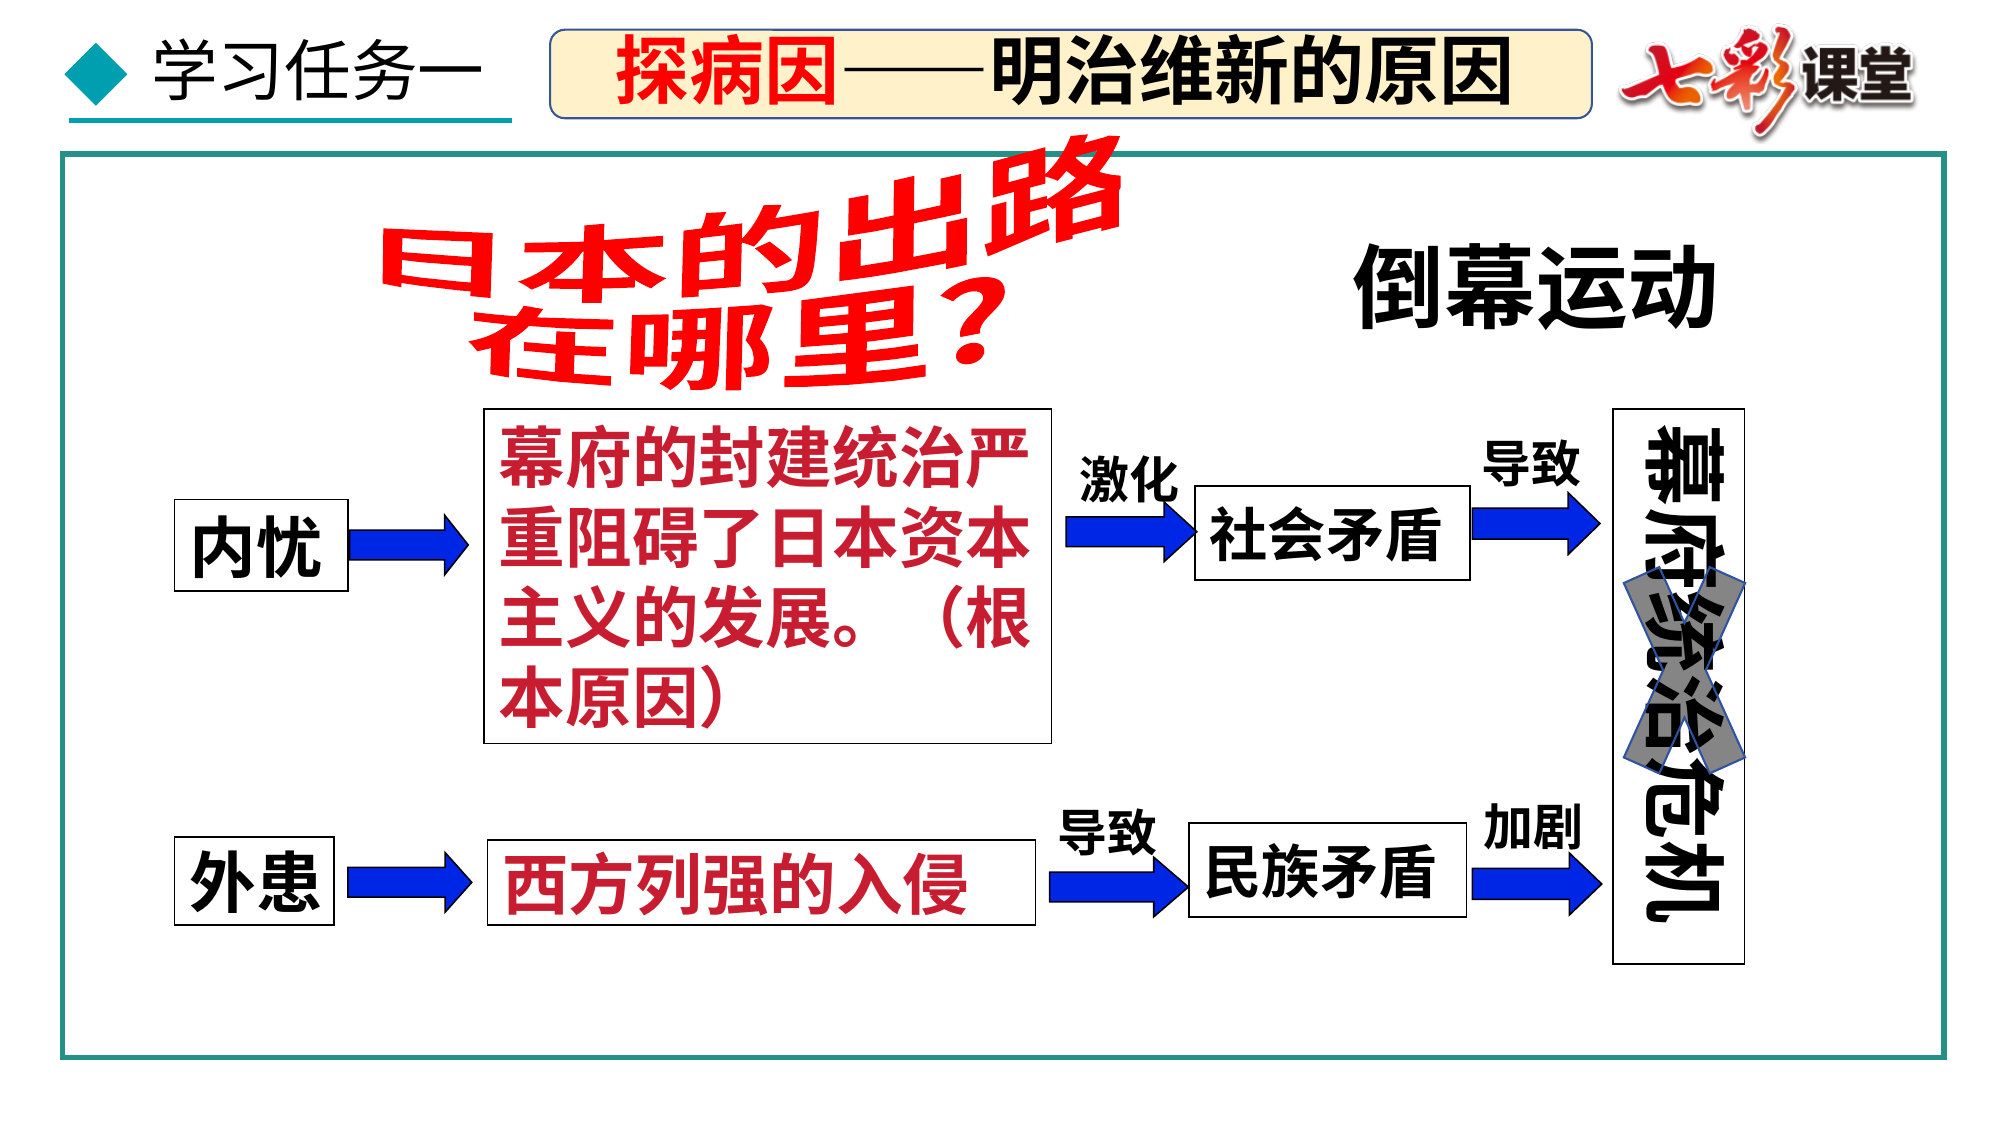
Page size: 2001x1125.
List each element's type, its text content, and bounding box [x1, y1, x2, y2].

text_box [347, 852, 472, 913]
text_box 西方列强的入侵 [487, 840, 1036, 925]
text_box [1066, 516, 1197, 562]
text_box [349, 515, 469, 575]
text_box 民族矛盾 [1188, 822, 1467, 917]
text_box 内忧 [174, 499, 349, 592]
picture [1614, 19, 1923, 144]
text_box 社会矛盾 [1195, 486, 1470, 581]
text_box 倒幕运动 [1119, 222, 1953, 347]
text_box [1472, 500, 1601, 555]
text_box [1622, 565, 1747, 775]
text_box 幕府的封建统治严重阻碍了日本资本主义的发展。（根本原因） [484, 408, 1052, 744]
text_box [1472, 863, 1602, 916]
text_box 加剧 [1468, 788, 1614, 863]
text_box 幕府统治危机 [1613, 408, 1745, 965]
text_box 导致 [1042, 794, 1185, 869]
text_box 外患 [174, 837, 335, 925]
text_box 激化 [1065, 440, 1198, 516]
text_box 导致 [1466, 424, 1600, 500]
text_box [1049, 869, 1188, 917]
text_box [549, 15, 1593, 123]
